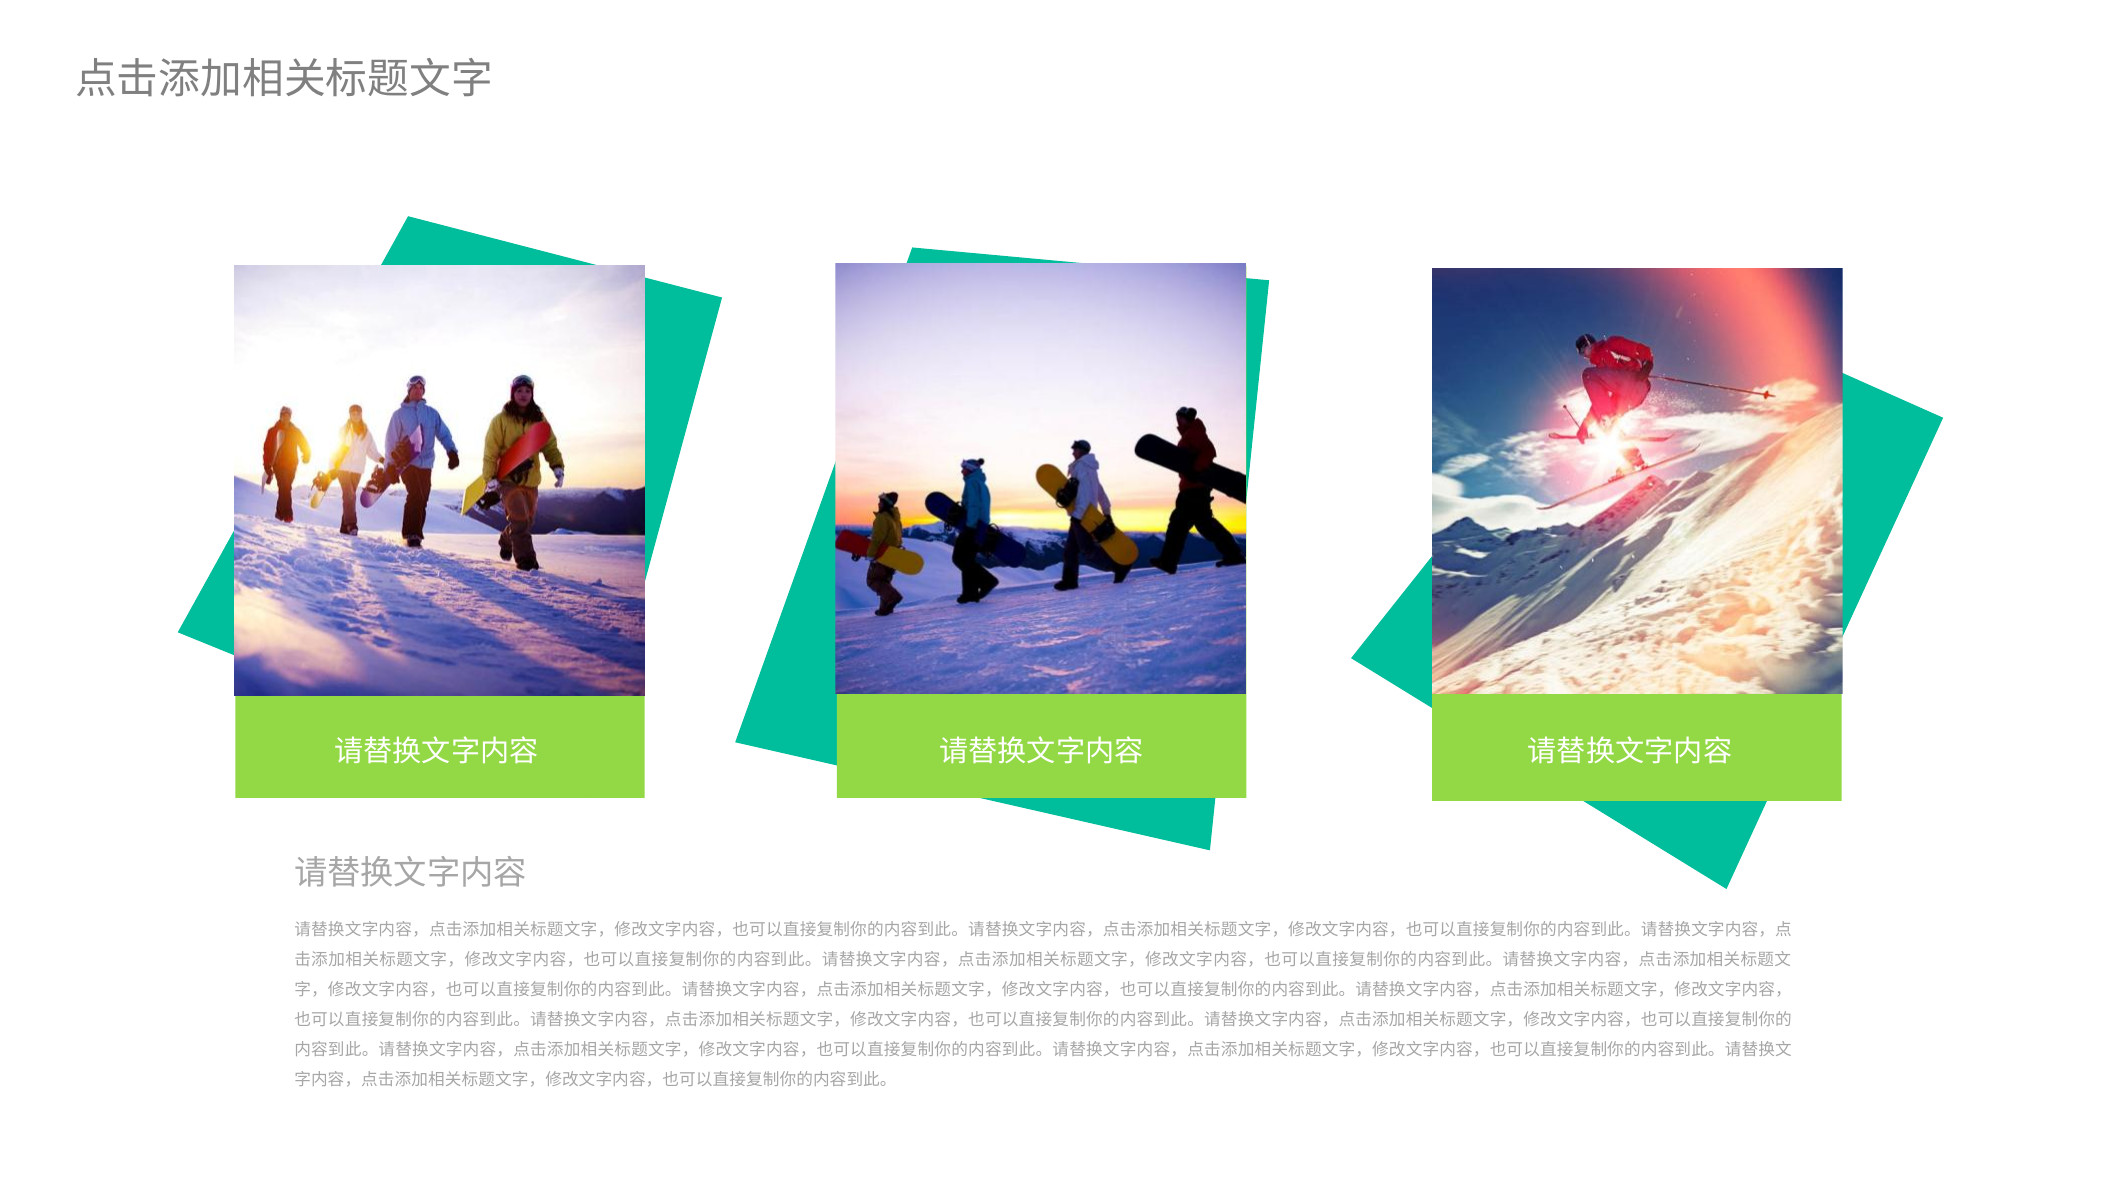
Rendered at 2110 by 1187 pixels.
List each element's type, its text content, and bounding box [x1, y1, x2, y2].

text_box [980, 798, 1216, 823]
text_box [1432, 694, 1842, 801]
text_box [646, 277, 723, 578]
text_box [381, 216, 597, 265]
text_box [1247, 278, 1270, 494]
text_box 请替换文字内容 [319, 707, 554, 775]
text_box [1431, 268, 1844, 694]
text_box [177, 532, 233, 655]
text_box 请替换文字内容 [924, 707, 1159, 775]
text_box 请替换文字内容 [1512, 707, 1748, 775]
text_box [907, 247, 1071, 262]
text_box [1351, 557, 1432, 708]
text_box [1844, 373, 1944, 634]
text_box [235, 697, 645, 798]
text_box [1583, 801, 1767, 823]
text_box [836, 694, 1247, 798]
text_box [233, 265, 646, 697]
text_box [834, 262, 1247, 694]
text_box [279, 823, 1809, 1099]
text_box 点击添加相关标题文字 [59, 44, 563, 107]
text_box [735, 466, 836, 766]
